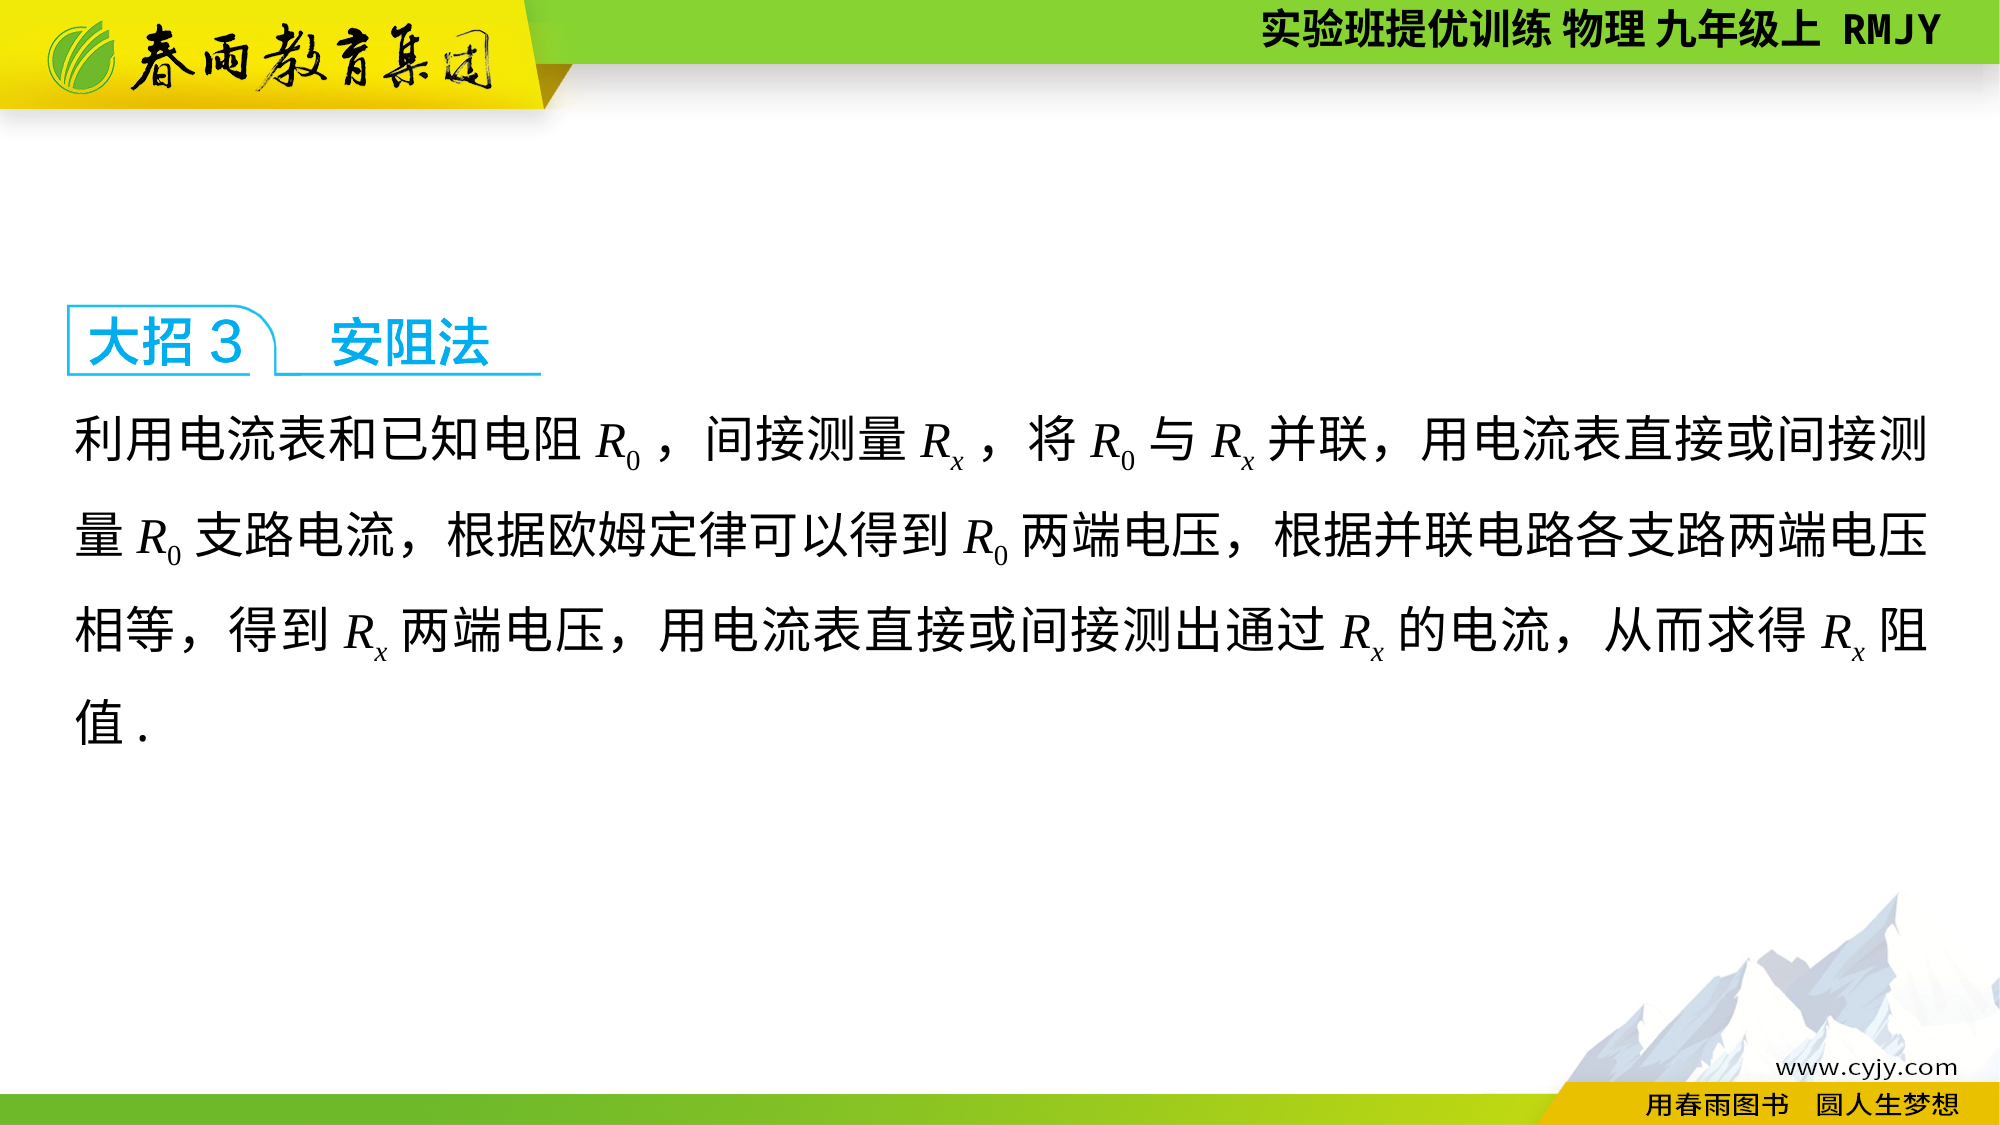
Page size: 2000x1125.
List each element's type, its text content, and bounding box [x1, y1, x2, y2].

list 利用电流表和已知电阻R0，间接测量Rx，将R0与Rx并联，用电流表直接或间接测量R0支路电流，根据欧姆定律可以得到R0两端电压，根据并联电路各支路两端电压相等，得到Rx两端电压，用电流表直接或间接测出通过Rx的电流，从而求得Rx阻值. [59, 372, 1944, 633]
picture [0, 0, 2000, 1125]
